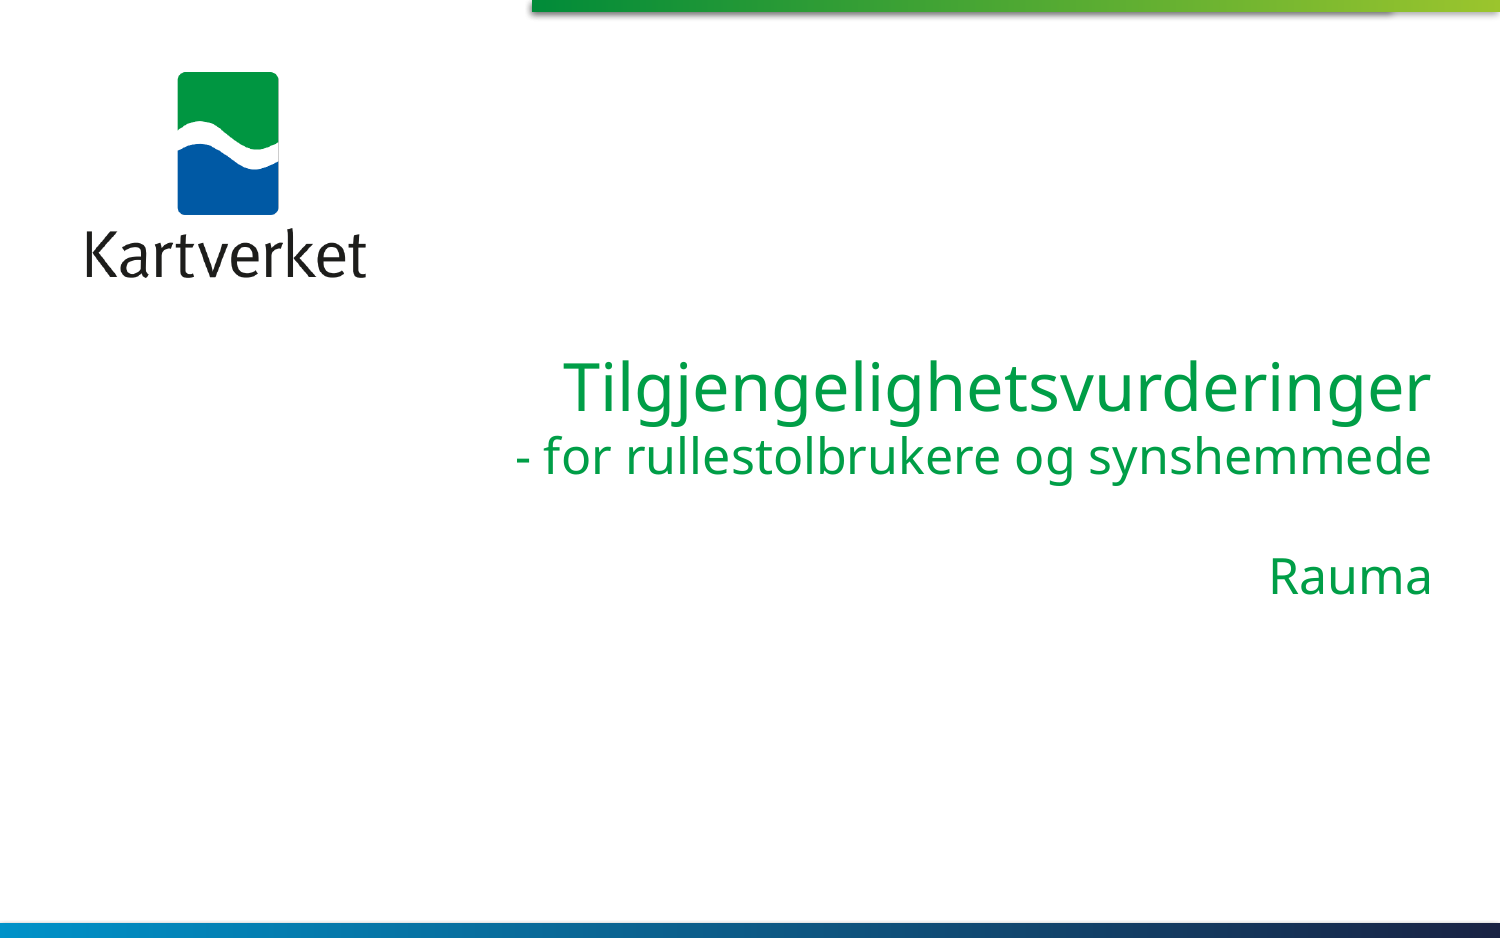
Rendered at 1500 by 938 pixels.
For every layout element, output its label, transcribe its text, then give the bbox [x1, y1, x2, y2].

text_box Tilgjengelighetsvurderinger - for rullestolbrukere og synshemmede Rauma [66, 337, 1449, 613]
